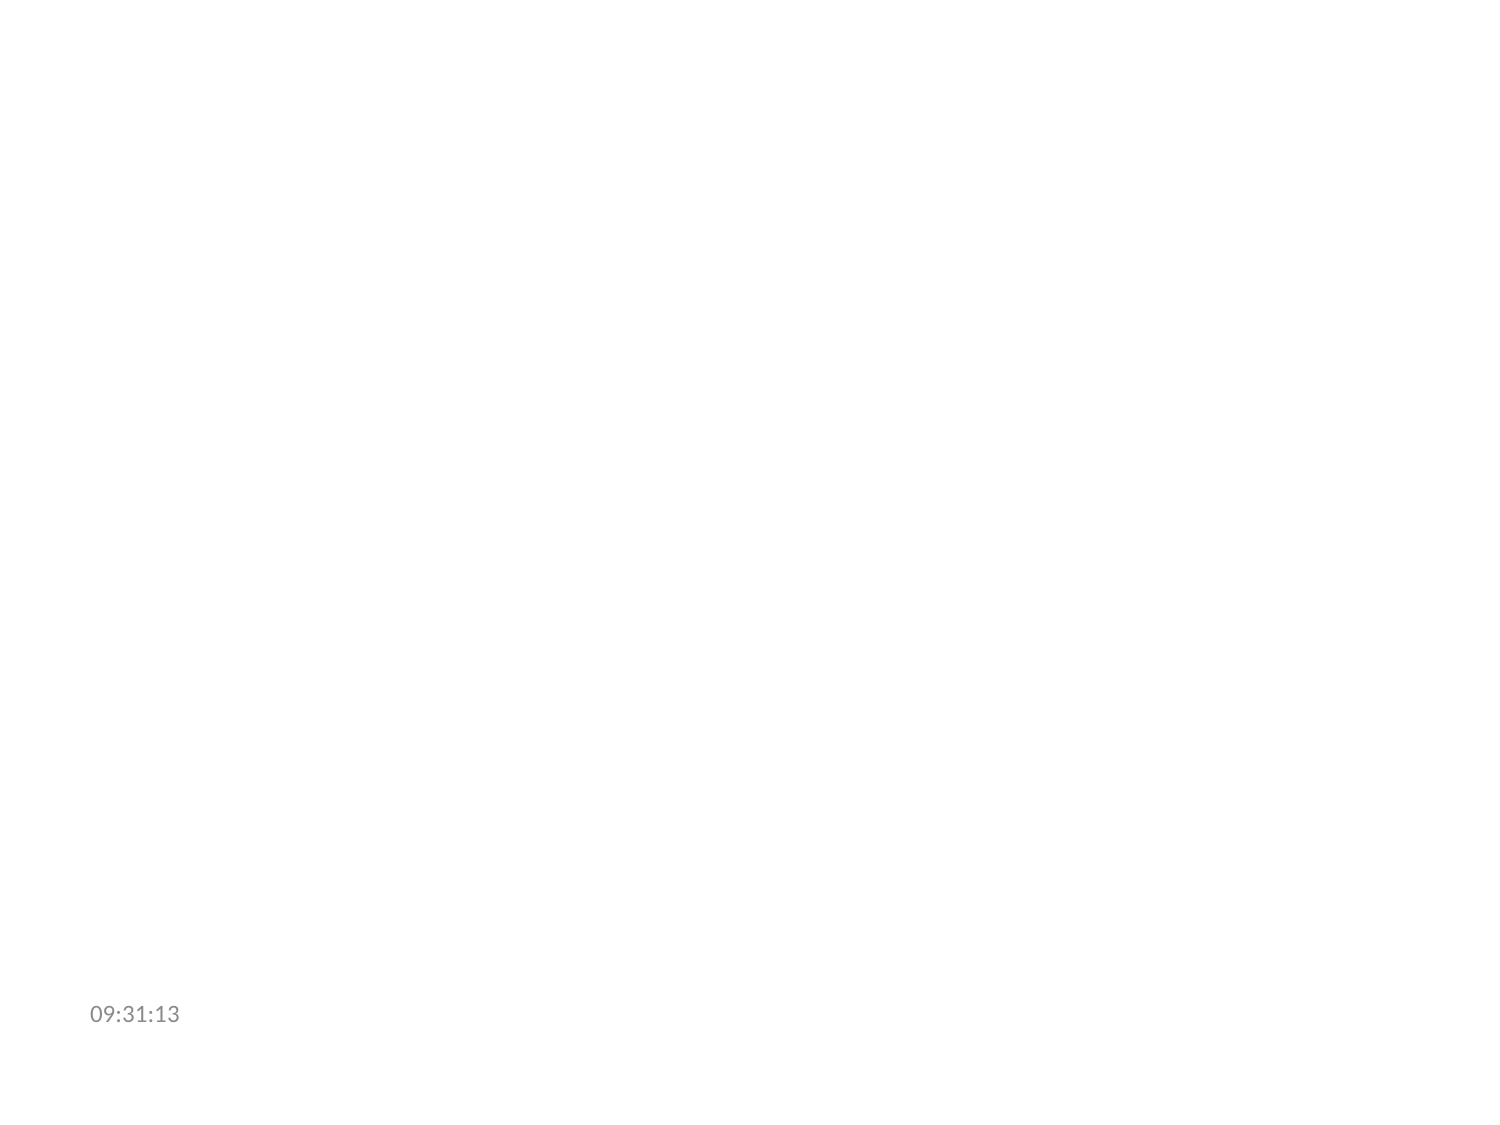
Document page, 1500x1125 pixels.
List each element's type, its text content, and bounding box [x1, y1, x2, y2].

text_box 15:35:09 [75, 982, 425, 1043]
